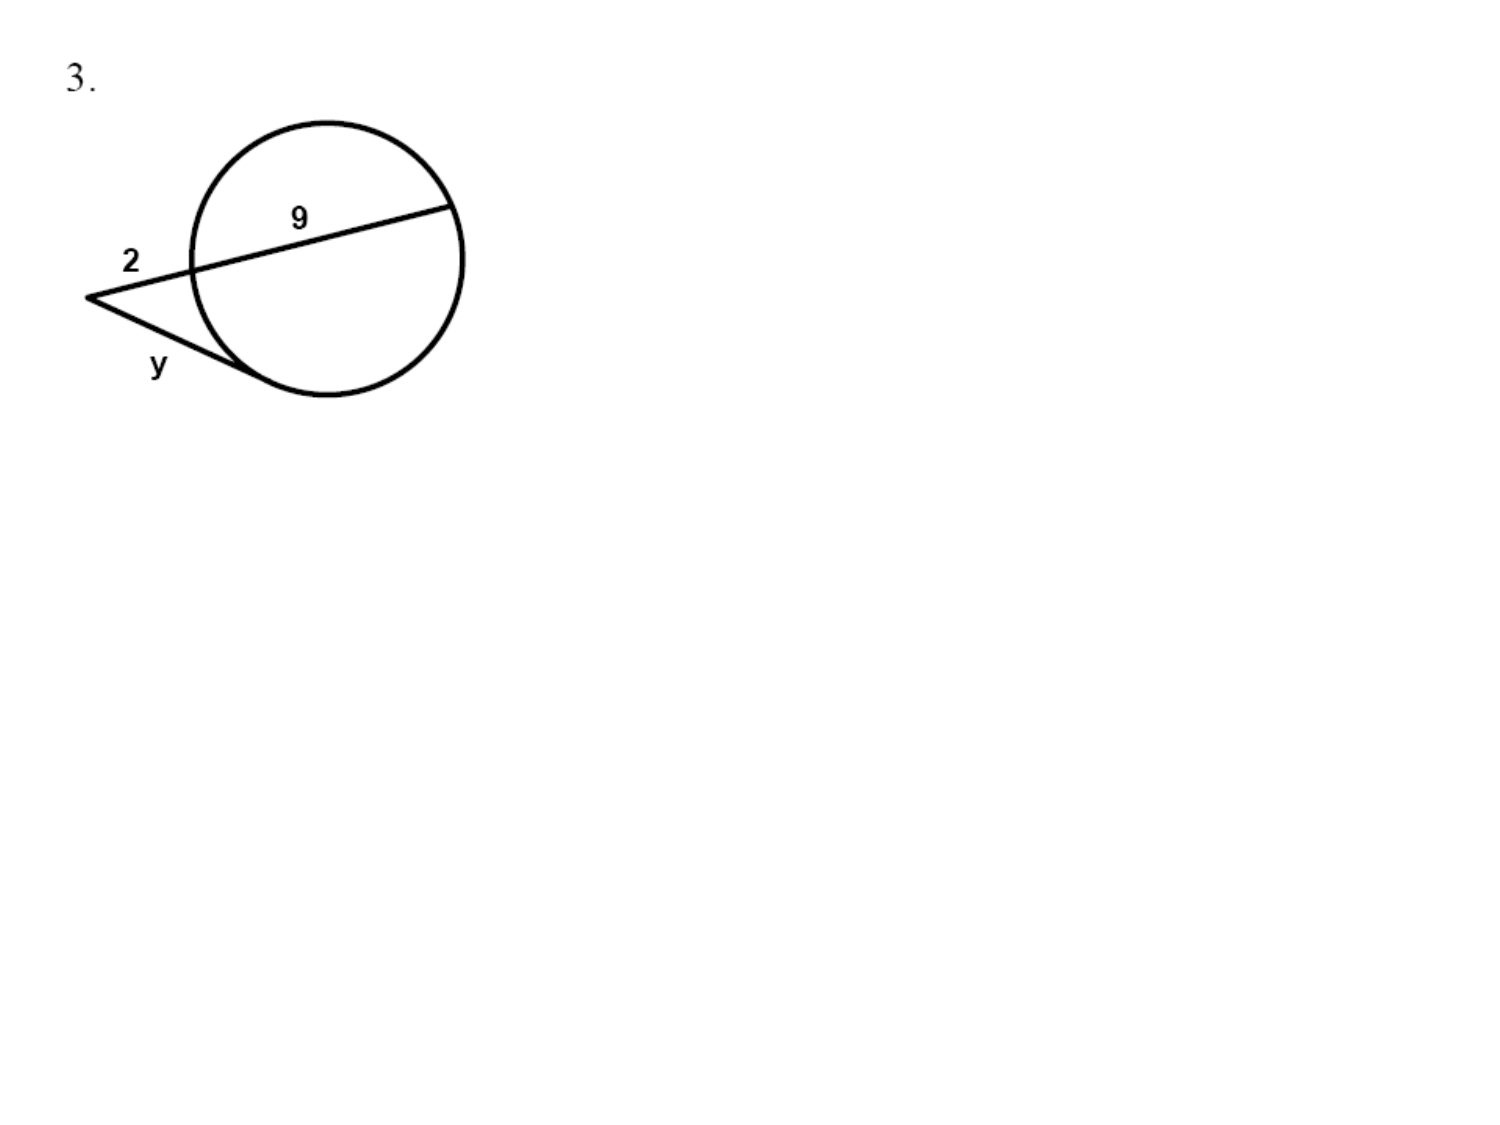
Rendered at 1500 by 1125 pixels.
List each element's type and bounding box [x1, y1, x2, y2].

picture [49, 49, 485, 429]
